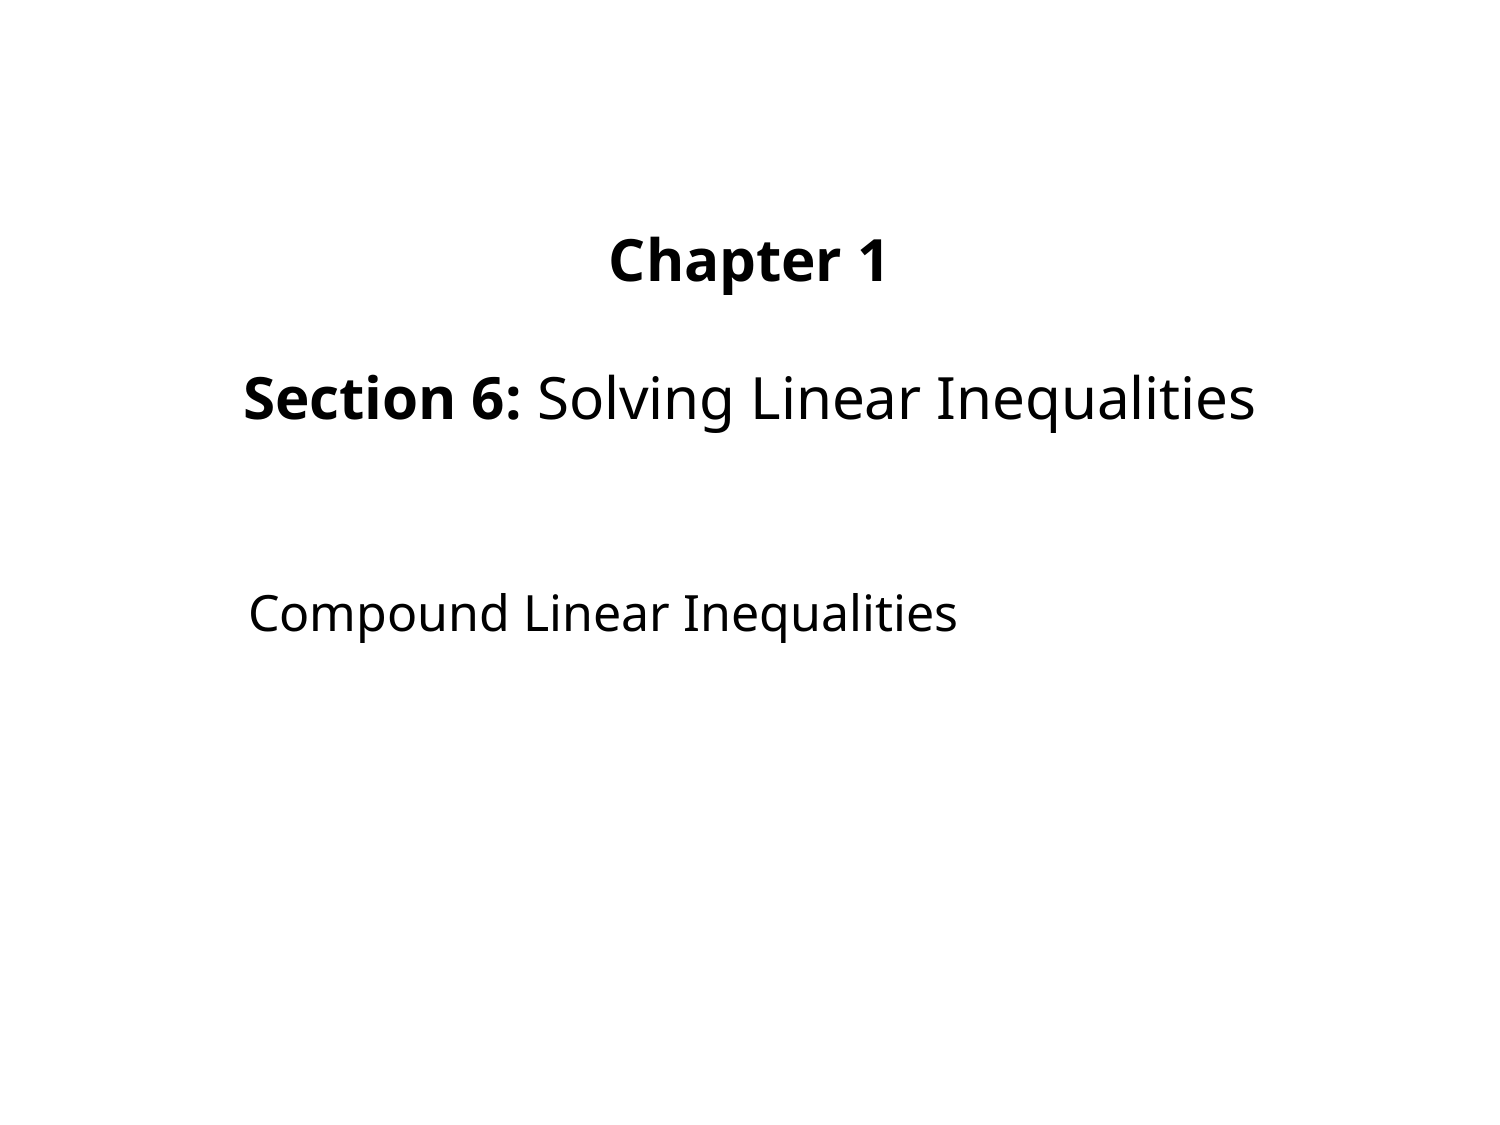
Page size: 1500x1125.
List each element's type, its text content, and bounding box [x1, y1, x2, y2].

text_box Compound Linear Inequalities [233, 573, 1192, 649]
text_box Chapter 1 Section 6: Solving Linear Inequalities [83, 215, 1417, 460]
